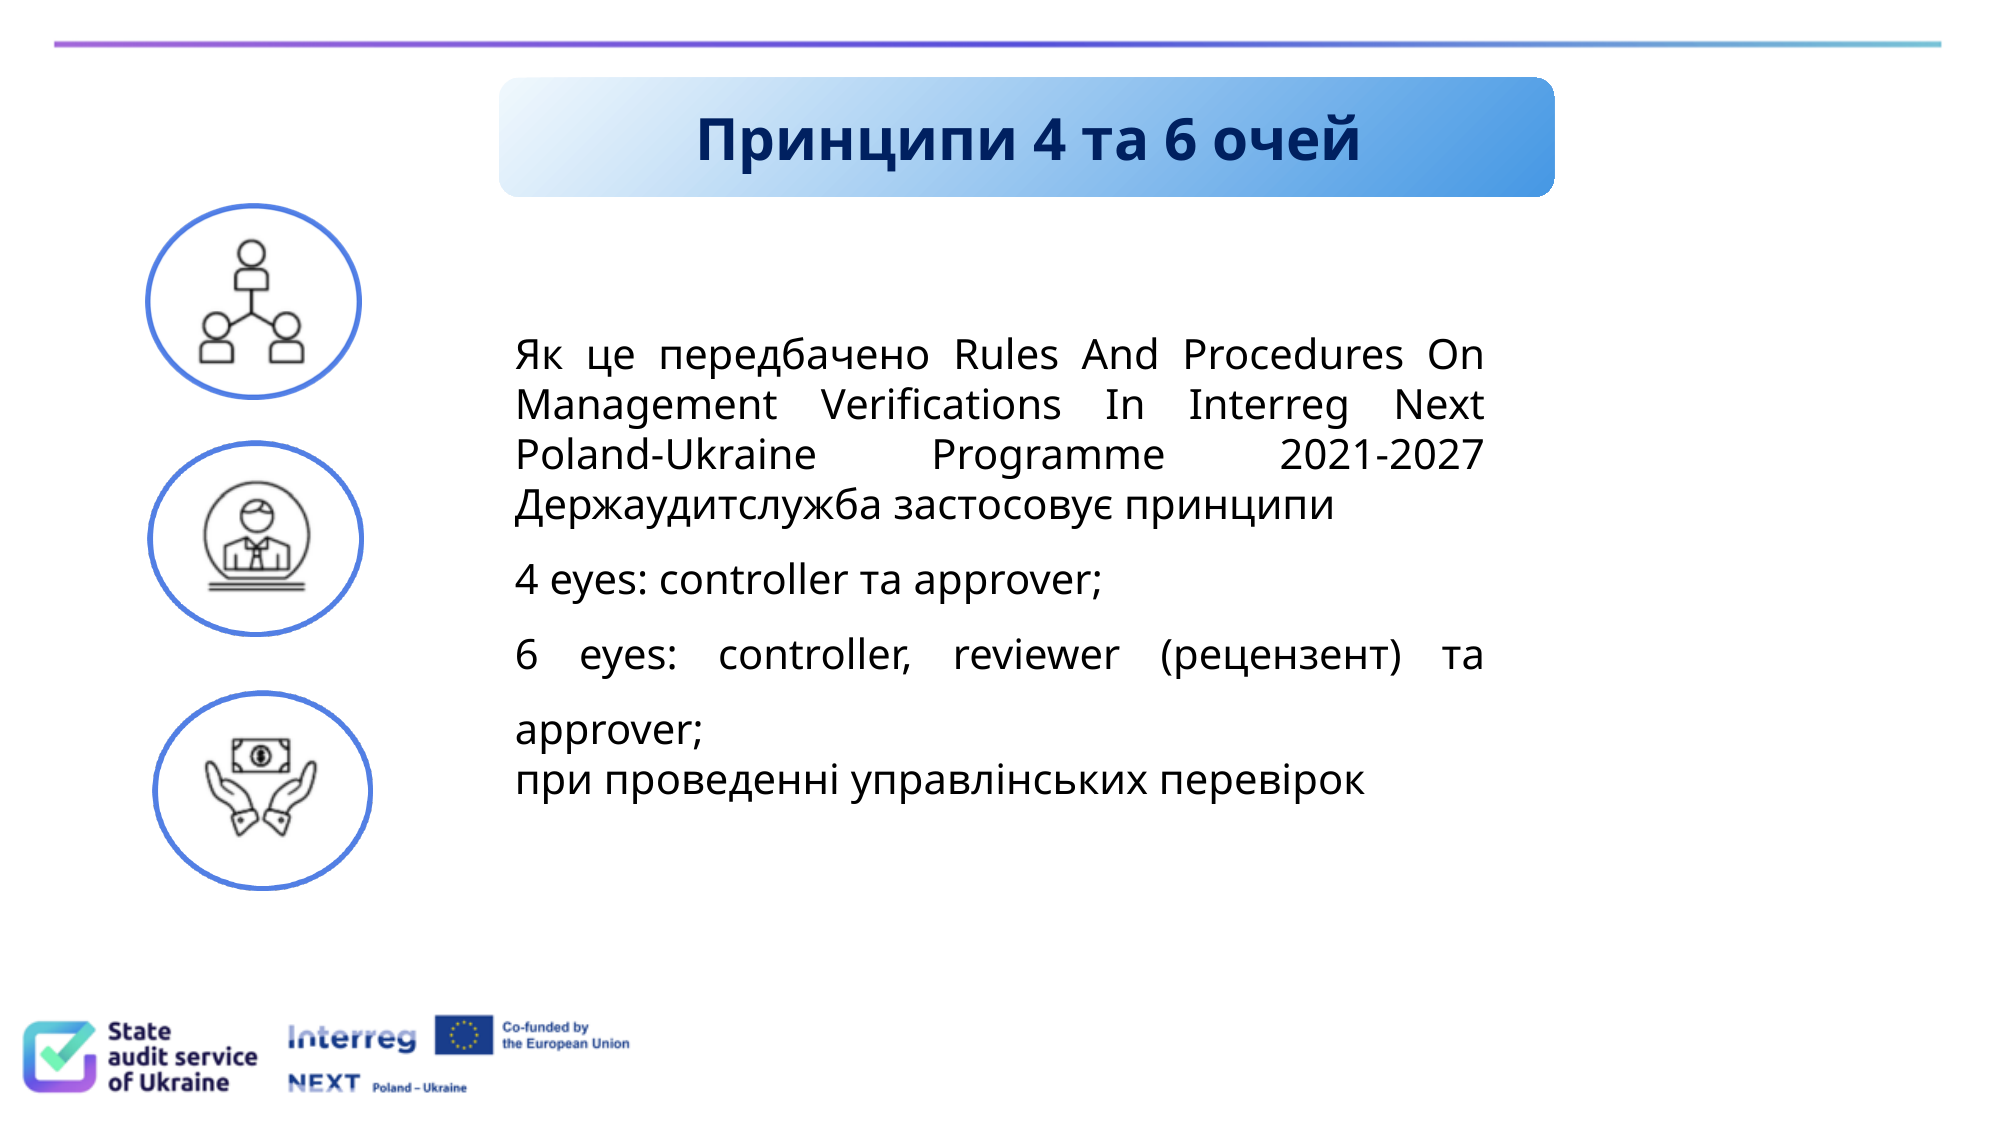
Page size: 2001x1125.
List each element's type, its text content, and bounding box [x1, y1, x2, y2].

text_box Як це передбачено Rules And Procedures On Management Verifications In Interreg Next Poland-Ukraine Programme 2021-2027 Держаудитслужба застосовує принципи 4 eyes: controller та approver; 6 eyes: controller, reviewer (рецензент) та approver; при проведенні управлінських перевірок [500, 320, 1500, 811]
picture [49, 30, 1951, 55]
picture [144, 202, 362, 400]
picture [3, 985, 638, 1107]
text_box Принципи 4 та 6 очей [667, 94, 1392, 180]
text_box [497, 76, 1556, 199]
picture [151, 689, 373, 891]
picture [146, 439, 365, 638]
